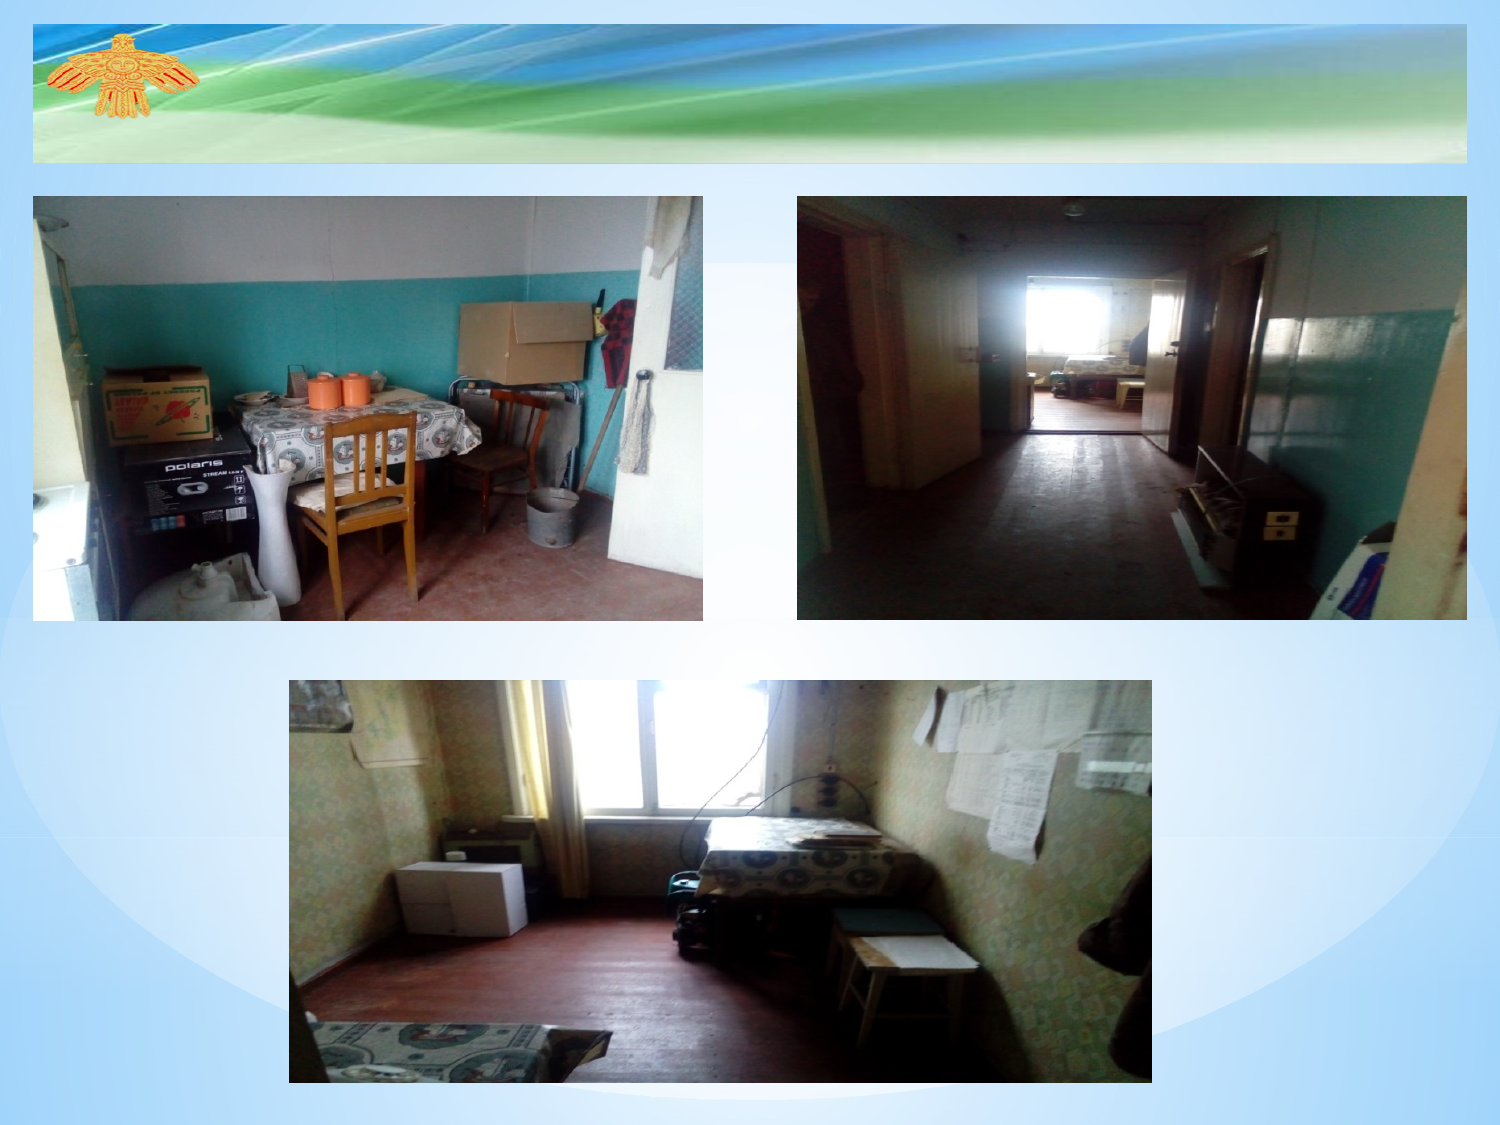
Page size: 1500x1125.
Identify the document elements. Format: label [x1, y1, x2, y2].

list [288, 680, 1152, 1083]
picture [33, 23, 1467, 165]
picture [796, 196, 1467, 620]
picture [32, 195, 703, 621]
